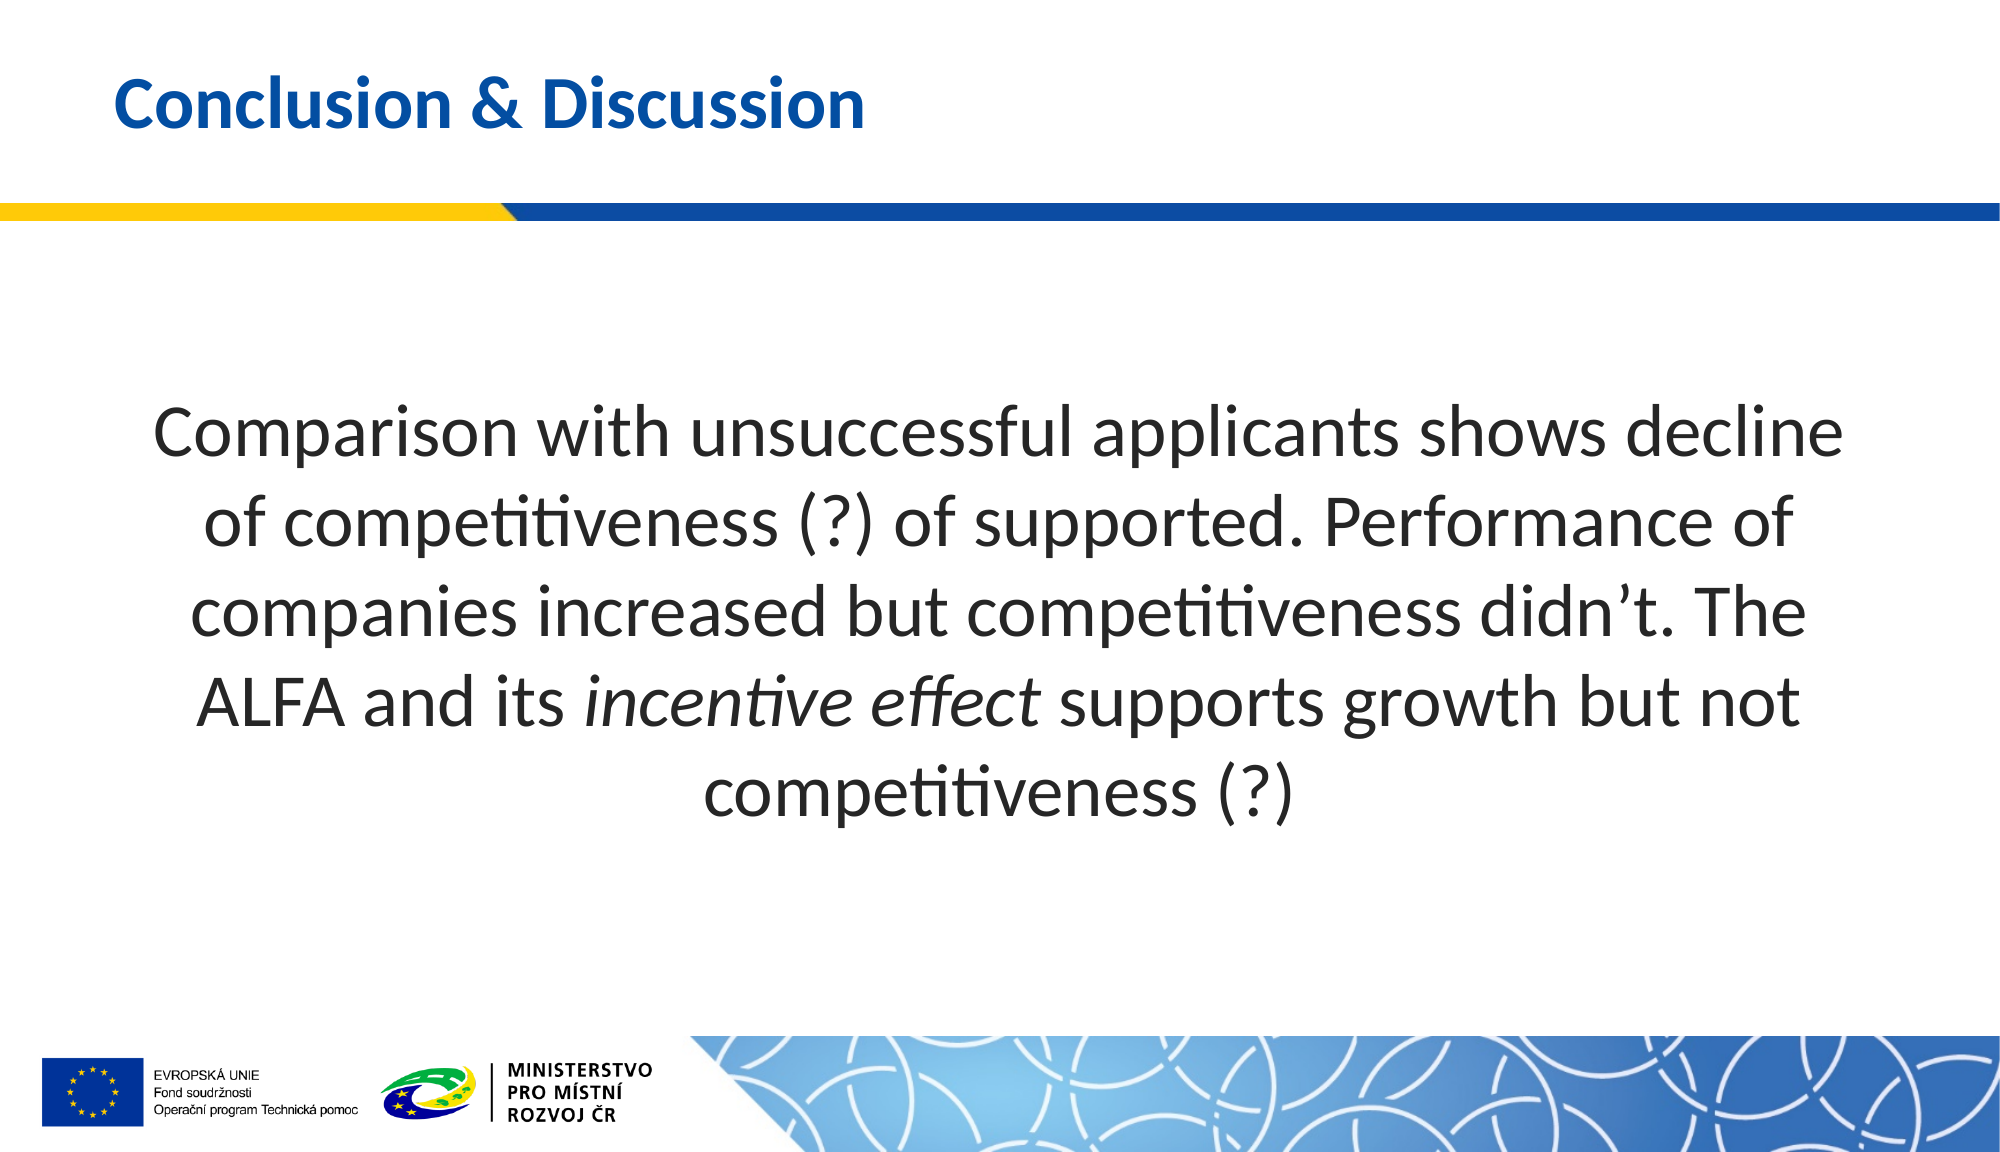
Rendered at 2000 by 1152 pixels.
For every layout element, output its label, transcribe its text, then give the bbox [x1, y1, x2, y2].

picture [19, 1035, 674, 1149]
picture [0, 203, 2000, 221]
list Comparison with unsuccessful applicants shows decline of competitiveness (?) of supported. Performance of companies increased but competitiveness didn’t. The ALFA and its incentive effect supports growth but not competitiveness (?) [99, 268, 1900, 1029]
picture [680, 1036, 2000, 1152]
title Conclusion & Discussion [99, 46, 1900, 198]
